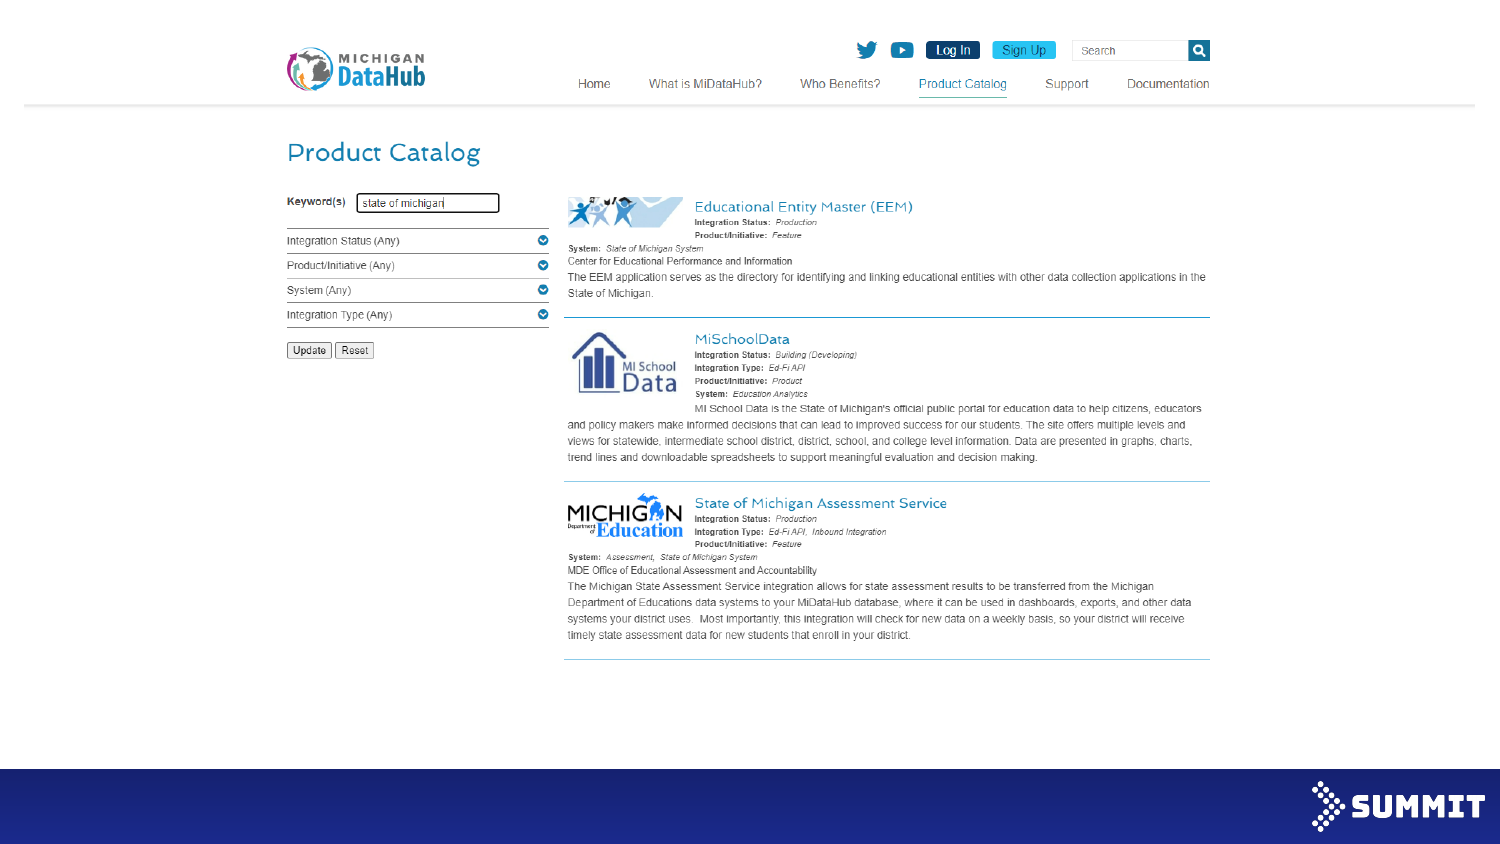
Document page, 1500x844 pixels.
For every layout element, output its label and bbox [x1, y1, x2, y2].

picture [1312, 781, 1485, 832]
picture [24, 24, 1476, 736]
